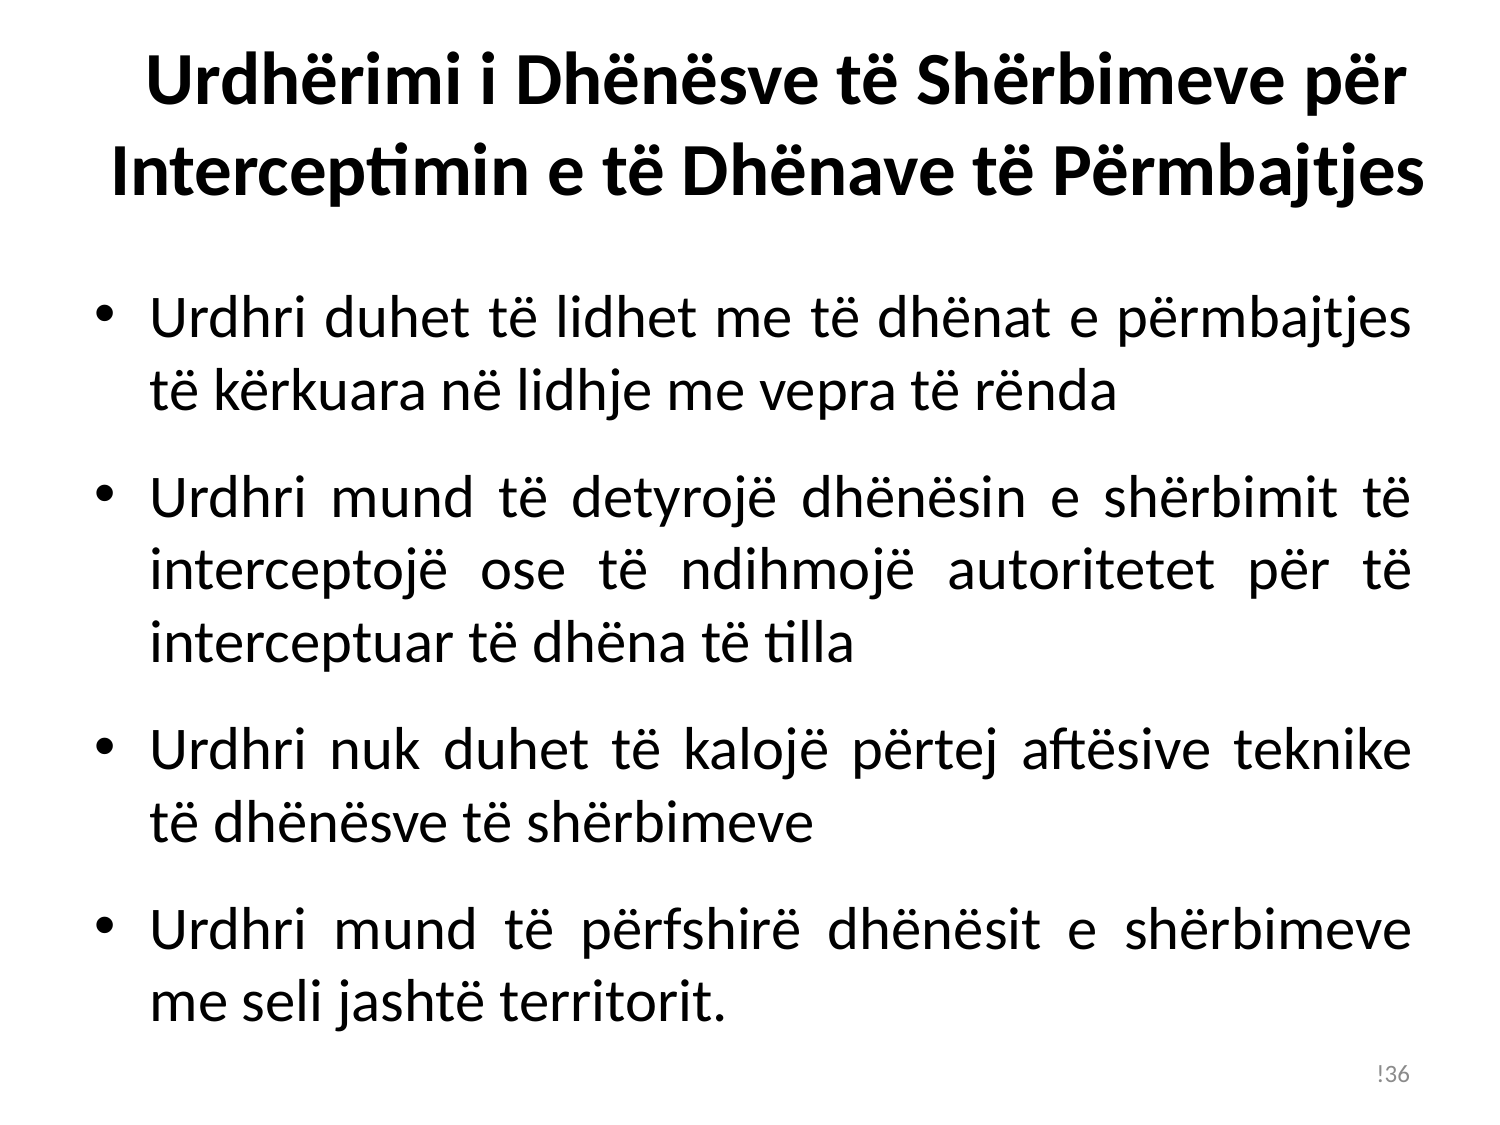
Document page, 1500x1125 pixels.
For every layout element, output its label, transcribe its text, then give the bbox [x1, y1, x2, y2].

title Urdhërimi i Dhënësve të Shërbimeve për Interceptimin e të Dhënave të Përmbajtjes [54, 22, 1500, 211]
slide_number !36 [1074, 1042, 1425, 1103]
list Urdhri duhet të lidhet me të dhënat e përmbajtjes të kërkuara në lidhje me vepra të rënda Urdhri mund të detyrojë dhënësin e shërbimit të interceptojë ose të ndihmojë autoritetet për të interceptuar të dhëna të tilla Urdhri nuk duhet të kalojë përtej aftësive teknike të dhënësve të shërbimeve Urdhri mund të përfshirë dhënësit e shërbimeve me seli jashtë territorit. [79, 269, 1430, 1043]
